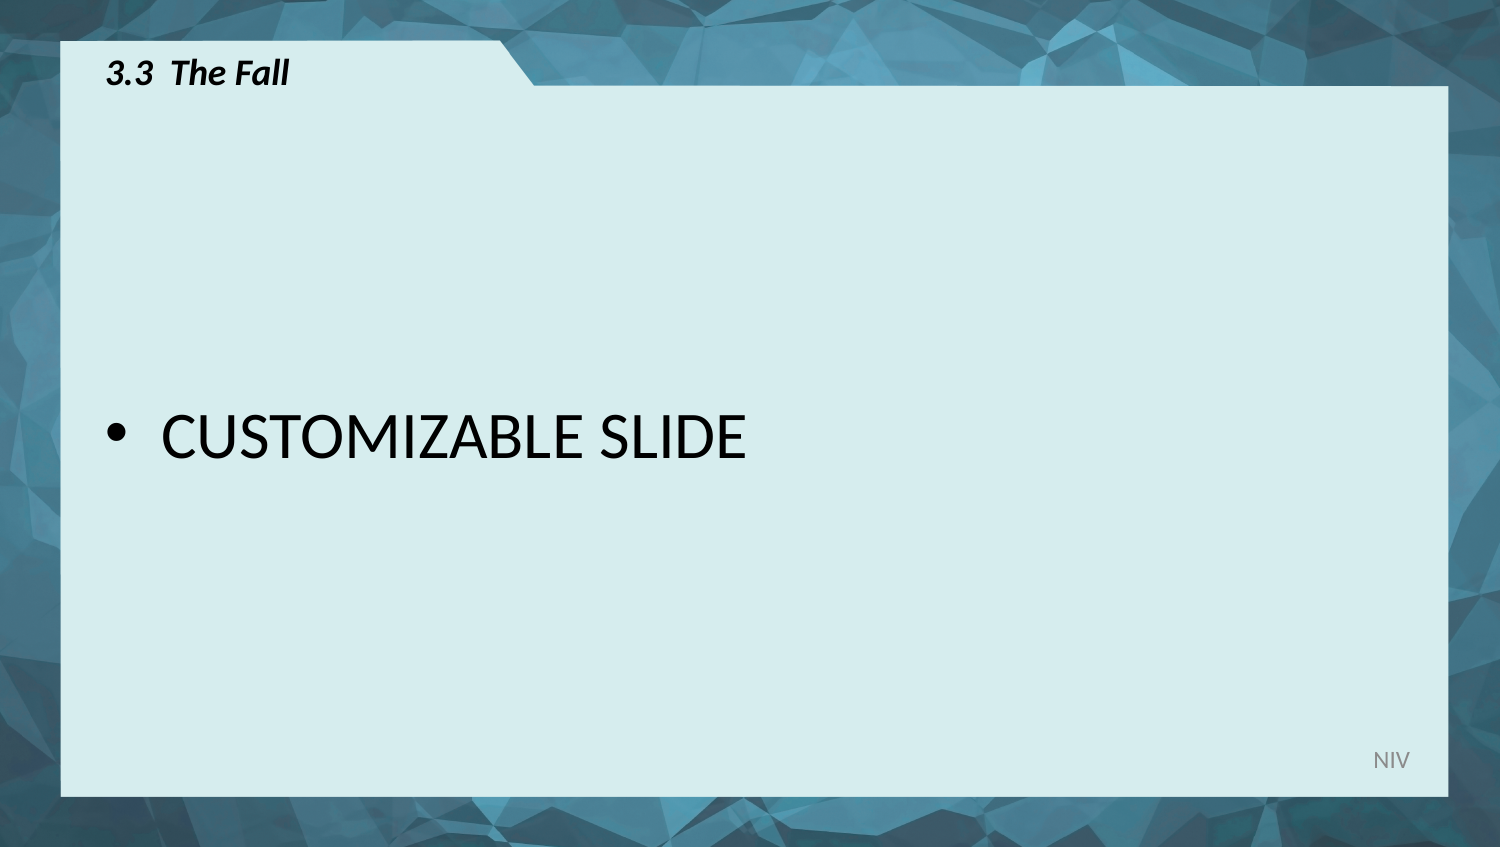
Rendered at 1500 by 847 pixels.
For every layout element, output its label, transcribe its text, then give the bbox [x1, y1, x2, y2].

list CUSTOMIZABLE SLIDE [89, 141, 1403, 722]
picture [0, 0, 1500, 847]
footer NIV [950, 736, 1425, 782]
title 3.3 The Fall [89, 33, 1420, 108]
